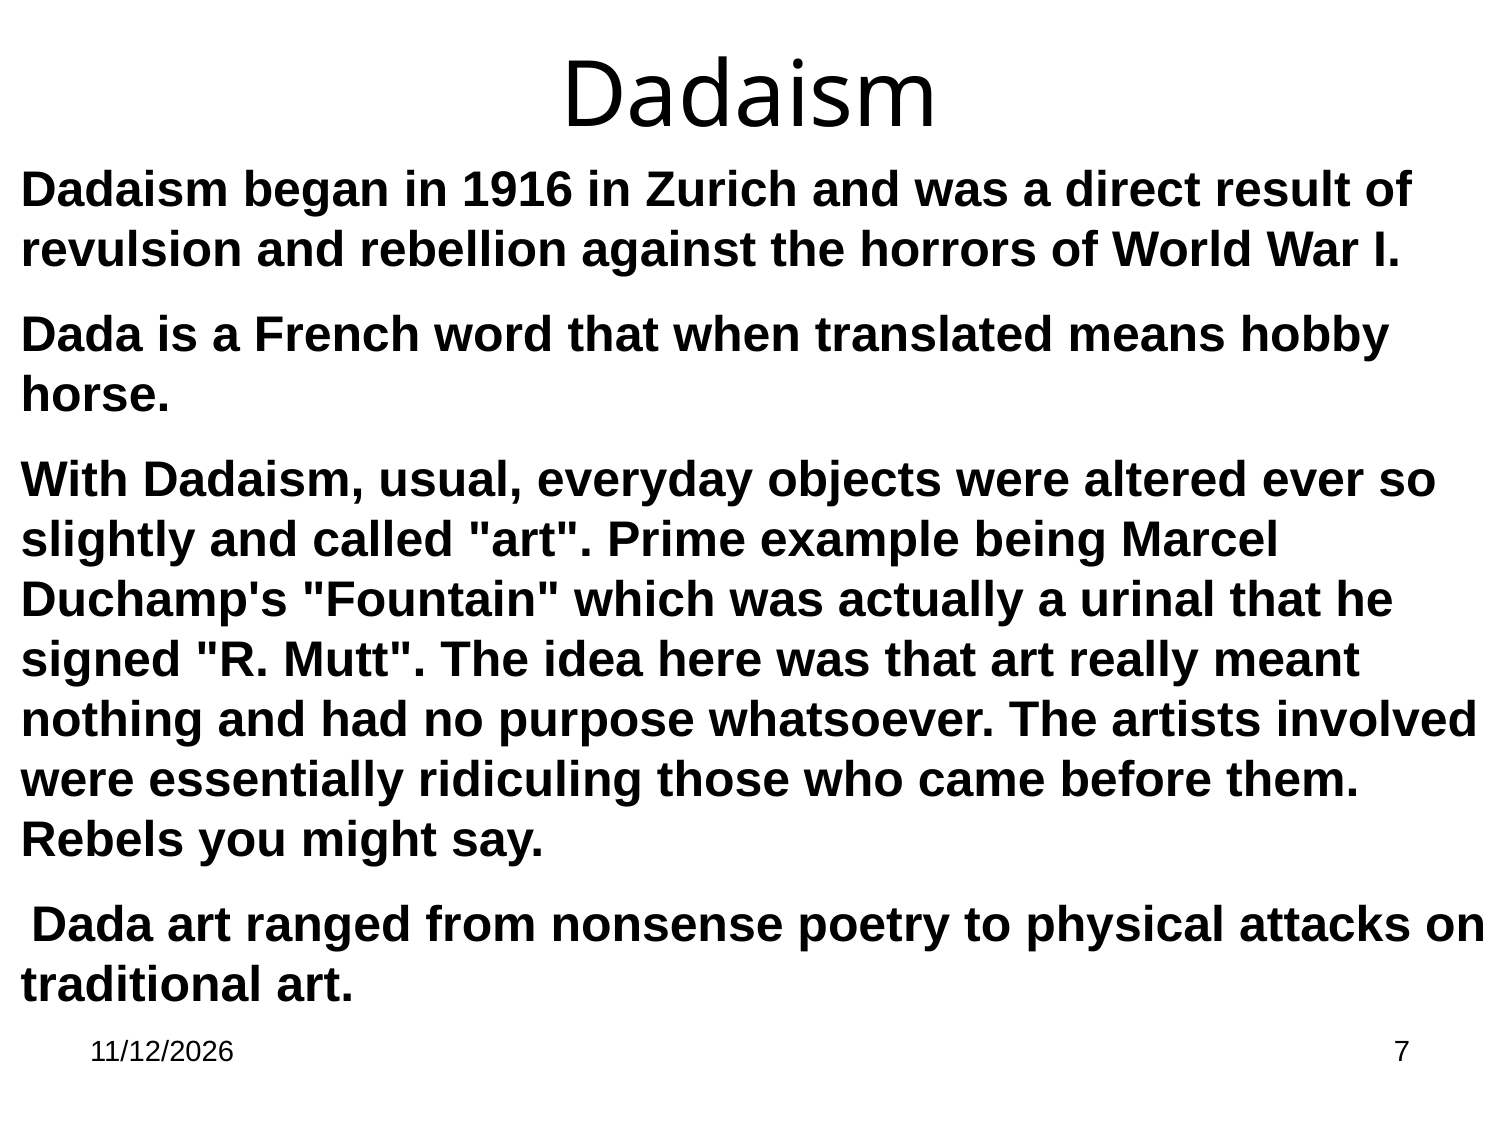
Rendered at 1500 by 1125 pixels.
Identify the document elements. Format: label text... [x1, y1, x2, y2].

title Dadaism [74, 0, 1426, 148]
slide_number 7 [1074, 1024, 1426, 1103]
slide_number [74, 1024, 426, 1103]
text_box Dadaism began in 1916 in Zurich and was a direct result of revulsion and rebellion against the horrors of World War I. Dada is a French word that when translated means hobby horse. With Dadaism, usual, everyday objects were altered ever so slightly and called "art". Prime example being Marcel Duchamp's "Fountain" which was actually a urinal that he signed "R. Mutt". The idea here was that art really meant nothing and had no purpose whatsoever. The artists involved were essentially ridiculing those who came before them. Rebels you might say. Dada art ranged from nonsense poetry to physical attacks on traditional art. [5, 148, 1500, 1019]
